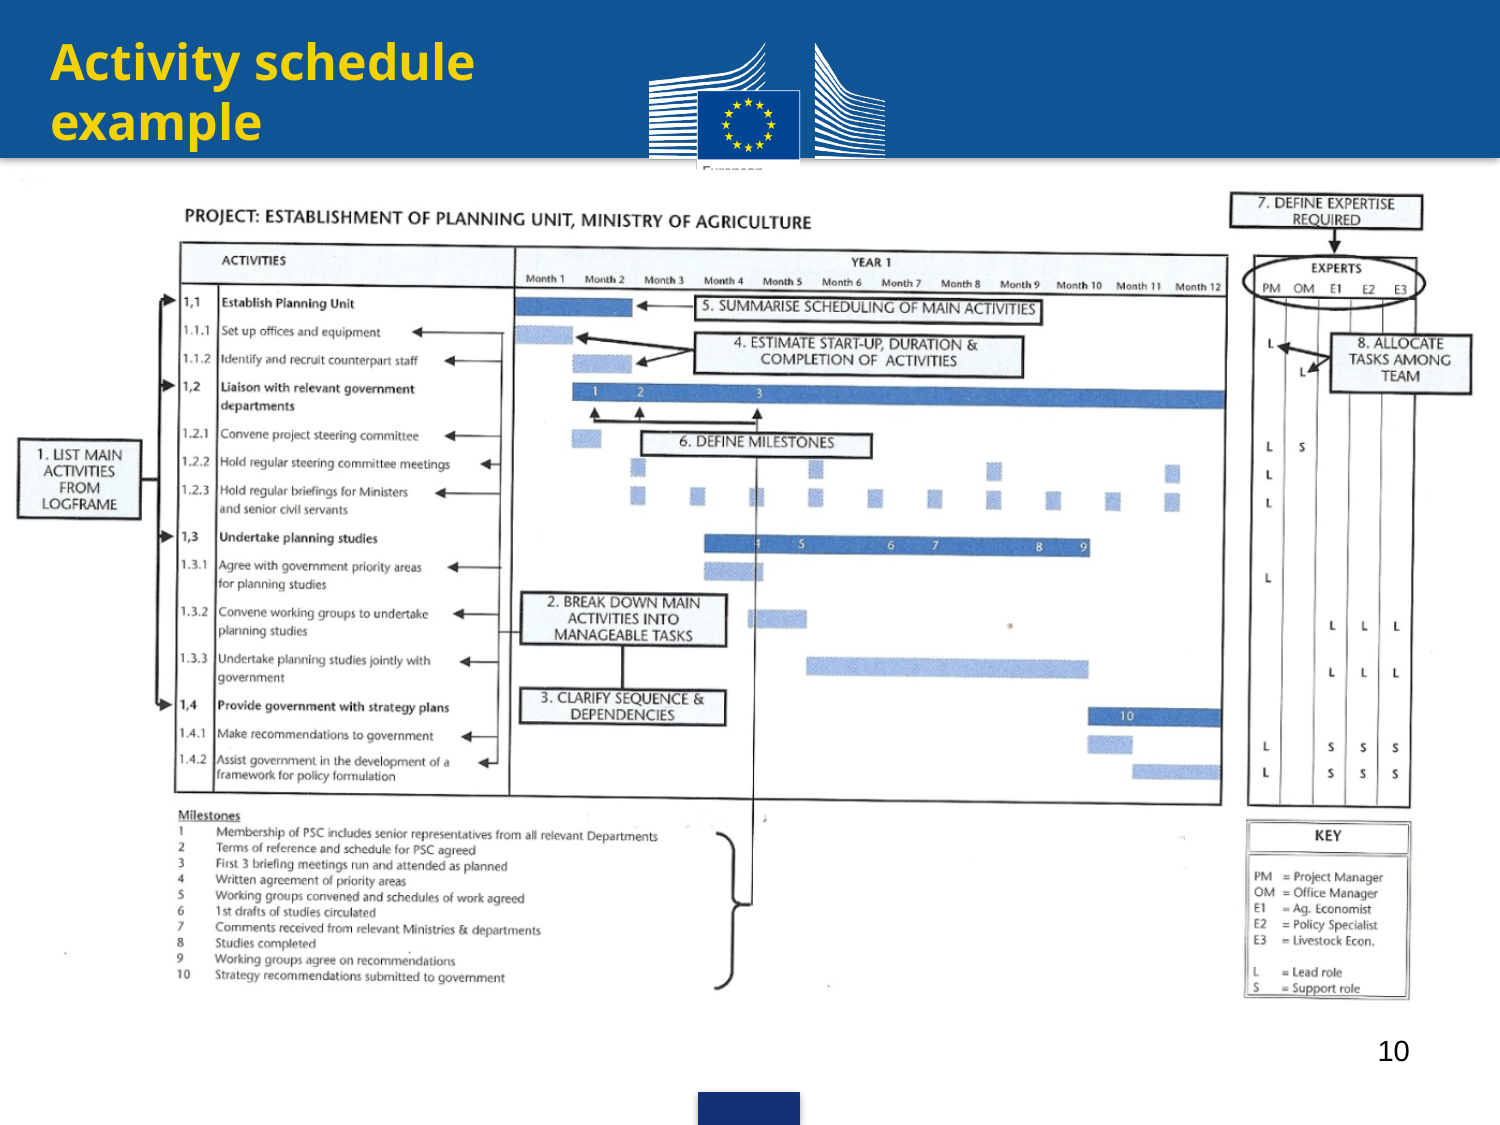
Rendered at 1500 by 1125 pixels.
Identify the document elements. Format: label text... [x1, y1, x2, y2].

text_box Activity schedule example [35, 7, 313, 169]
slide_number 10 [1176, 1024, 1426, 1103]
picture [0, 0, 1496, 1125]
